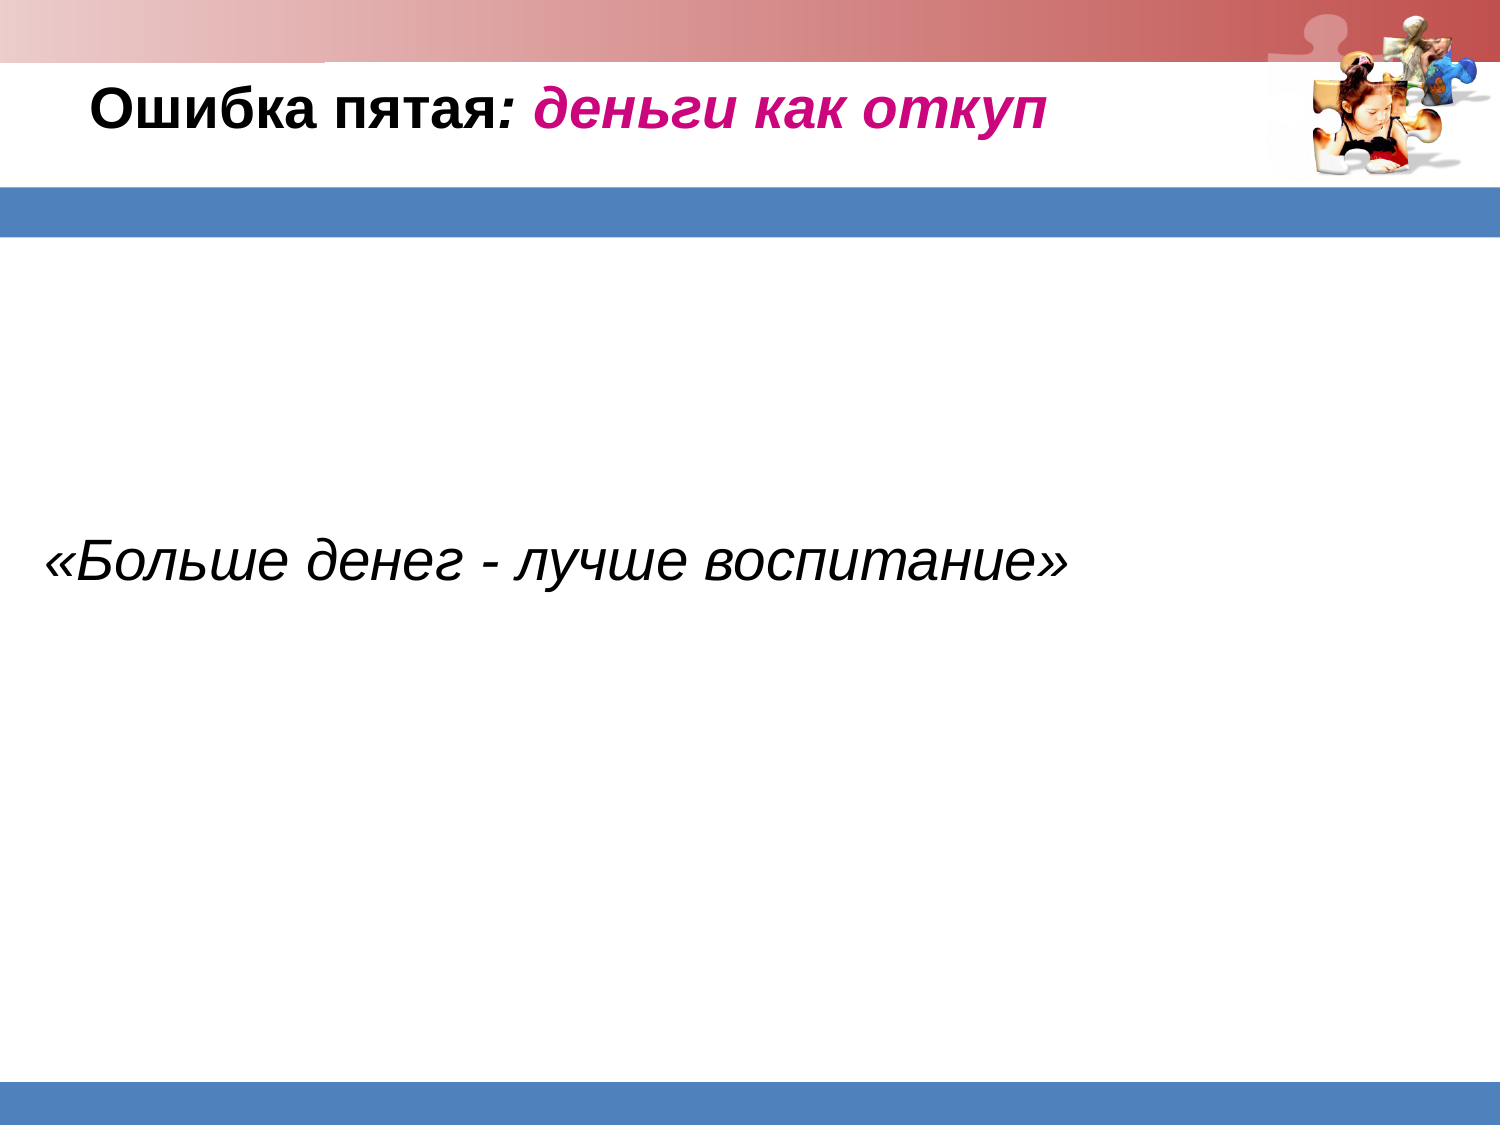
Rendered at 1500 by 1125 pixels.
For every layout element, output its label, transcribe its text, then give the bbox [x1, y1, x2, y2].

text_box Ошибка пятая: деньги как откуп [75, 62, 1425, 185]
text_box [0, 1082, 1500, 1125]
text_box «Больше денег - лучше воспитание» [29, 514, 1459, 600]
picture [1265, 12, 1493, 185]
